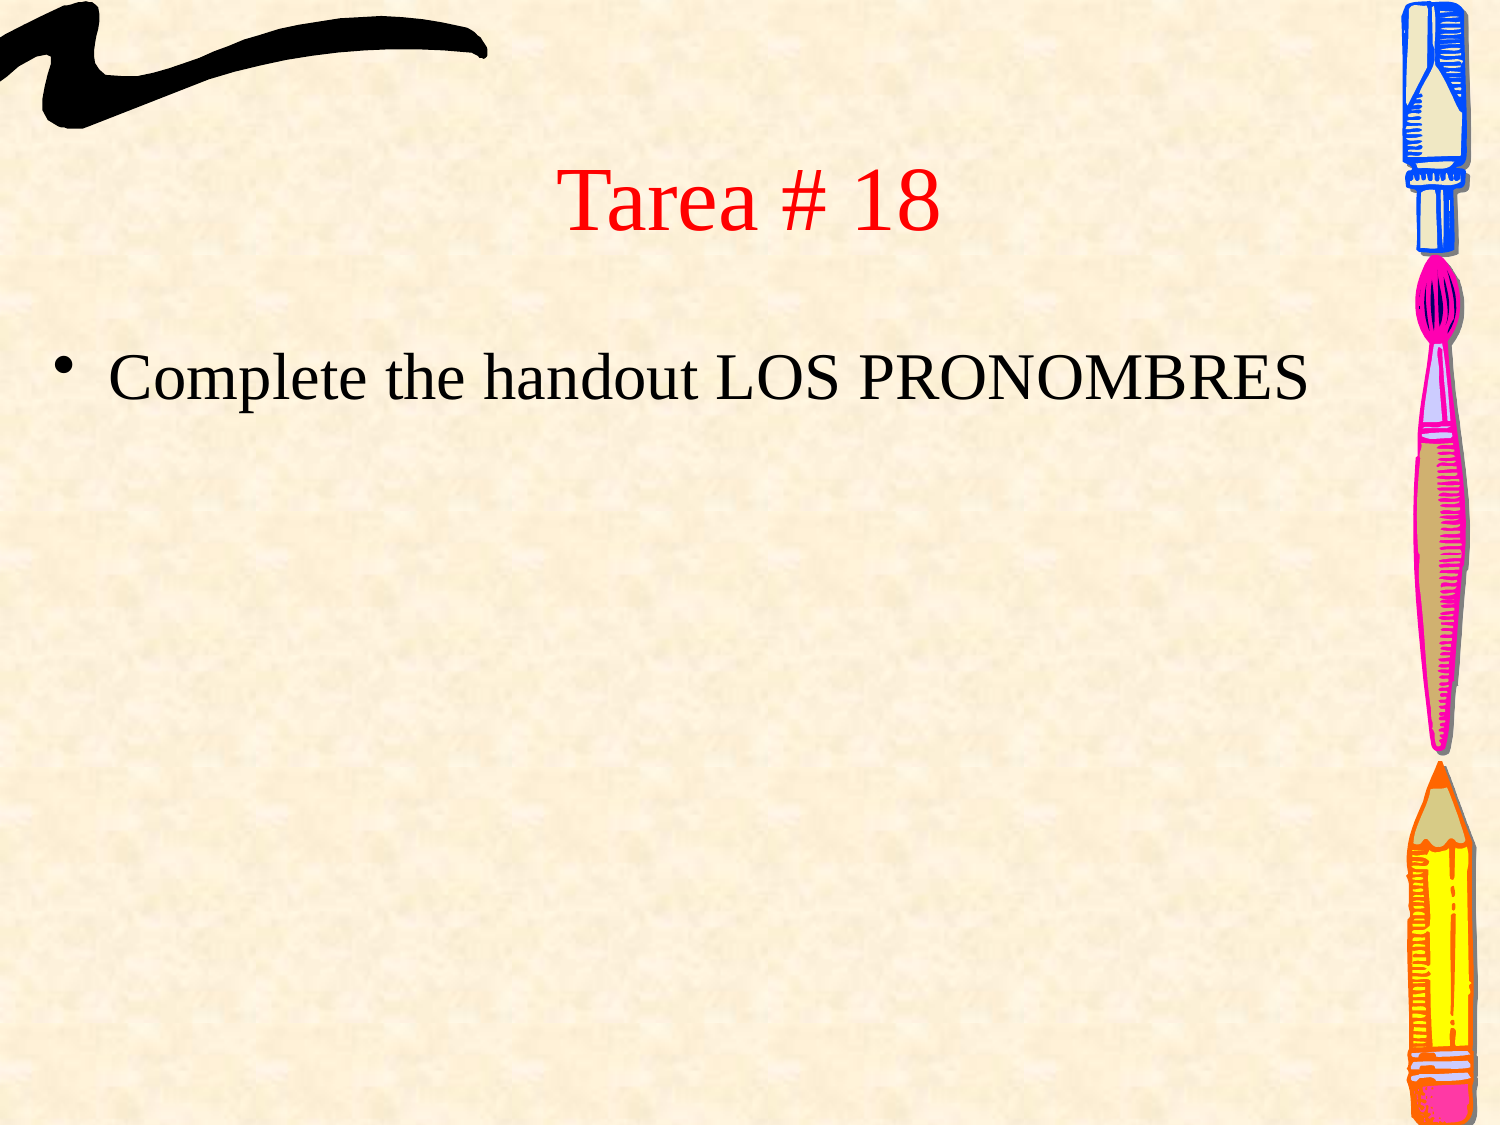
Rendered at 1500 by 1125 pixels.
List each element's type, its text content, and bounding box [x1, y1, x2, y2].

list Complete the handout LOS PRONOMBRES [37, 324, 1388, 1000]
title Tarea # 18 [112, 99, 1388, 288]
picture [0, 0, 1500, 1125]
